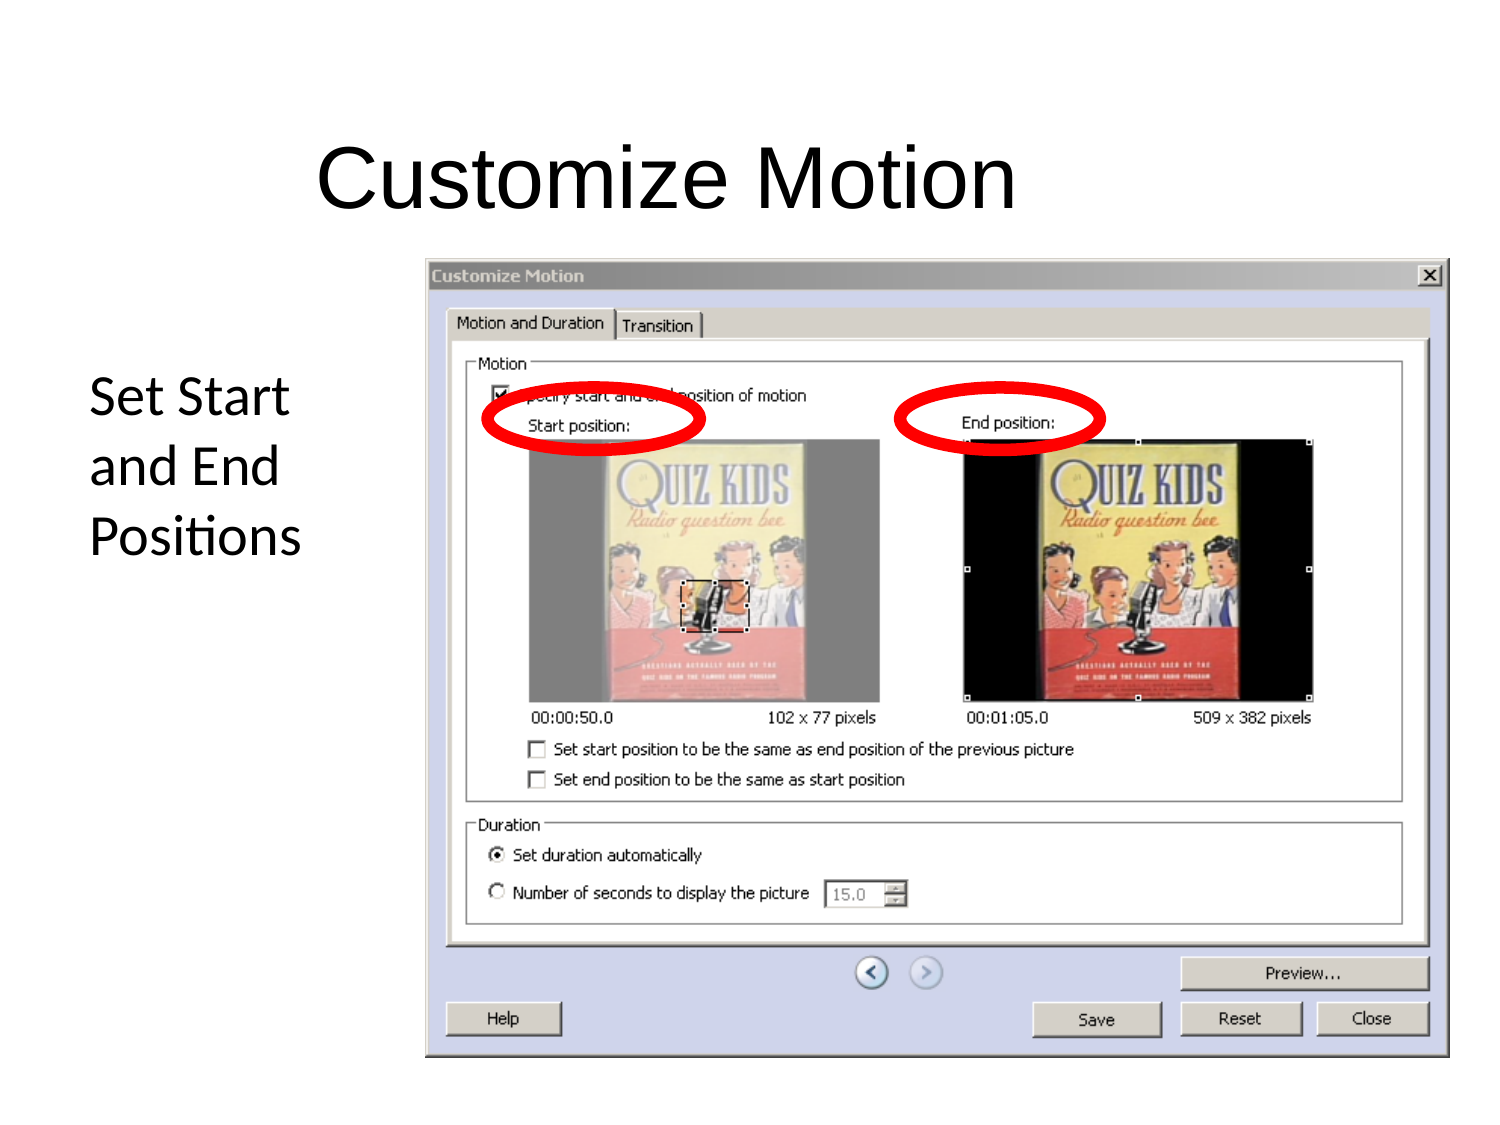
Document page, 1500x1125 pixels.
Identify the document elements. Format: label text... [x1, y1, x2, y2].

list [424, 257, 1451, 1059]
text_box Set Start and End Positions [75, 350, 400, 575]
title Customize Motion [300, 112, 1425, 235]
